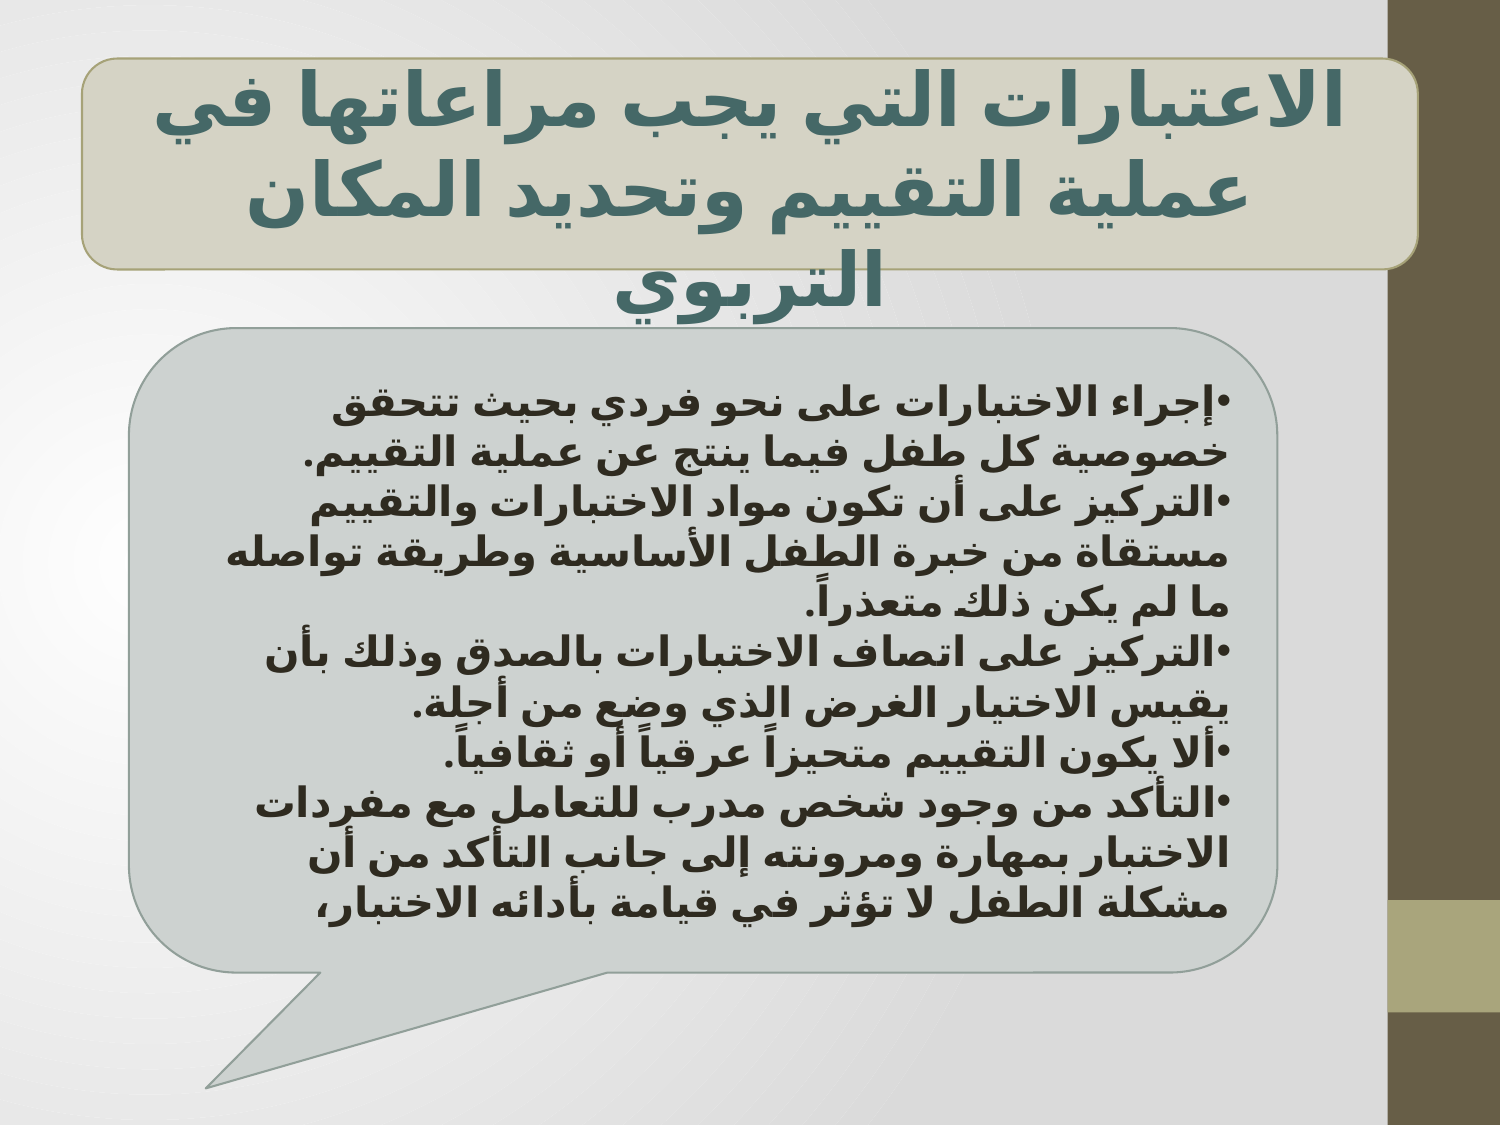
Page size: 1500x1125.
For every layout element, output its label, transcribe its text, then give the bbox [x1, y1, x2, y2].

text_box الاعتبارات التي يجب مراعاتها في عملية التقييم وتحديد المكان التربوي [80, 57, 1419, 271]
text_box إجراء الاختبارات على نحو فردي بحيث تتحقق خصوصية كل طفل فيما ينتج عن عملية التقييم. التركيز على أن تكون مواد الاختبارات والتقييم مستقاة من خبرة الطفل الأساسية وطريقة تواصله ما لم يكن ذلك متعذراً. التركيز على اتصاف الاختبارات بالصدق وذلك بأن يقيس الاختيار الغرض الذي وضع من أجلة. ألا يكون التقييم متحيزاً عرقياً أو ثقافياً. التأكد من وجود شخص مدرب للتعامل مع مفردات الاختبار بمهارة ومرونته إلى جانب التأكد من أن مشكلة الطفل لا تؤثر في قيامة بأدائه الاختبار، [127, 327, 1279, 1090]
